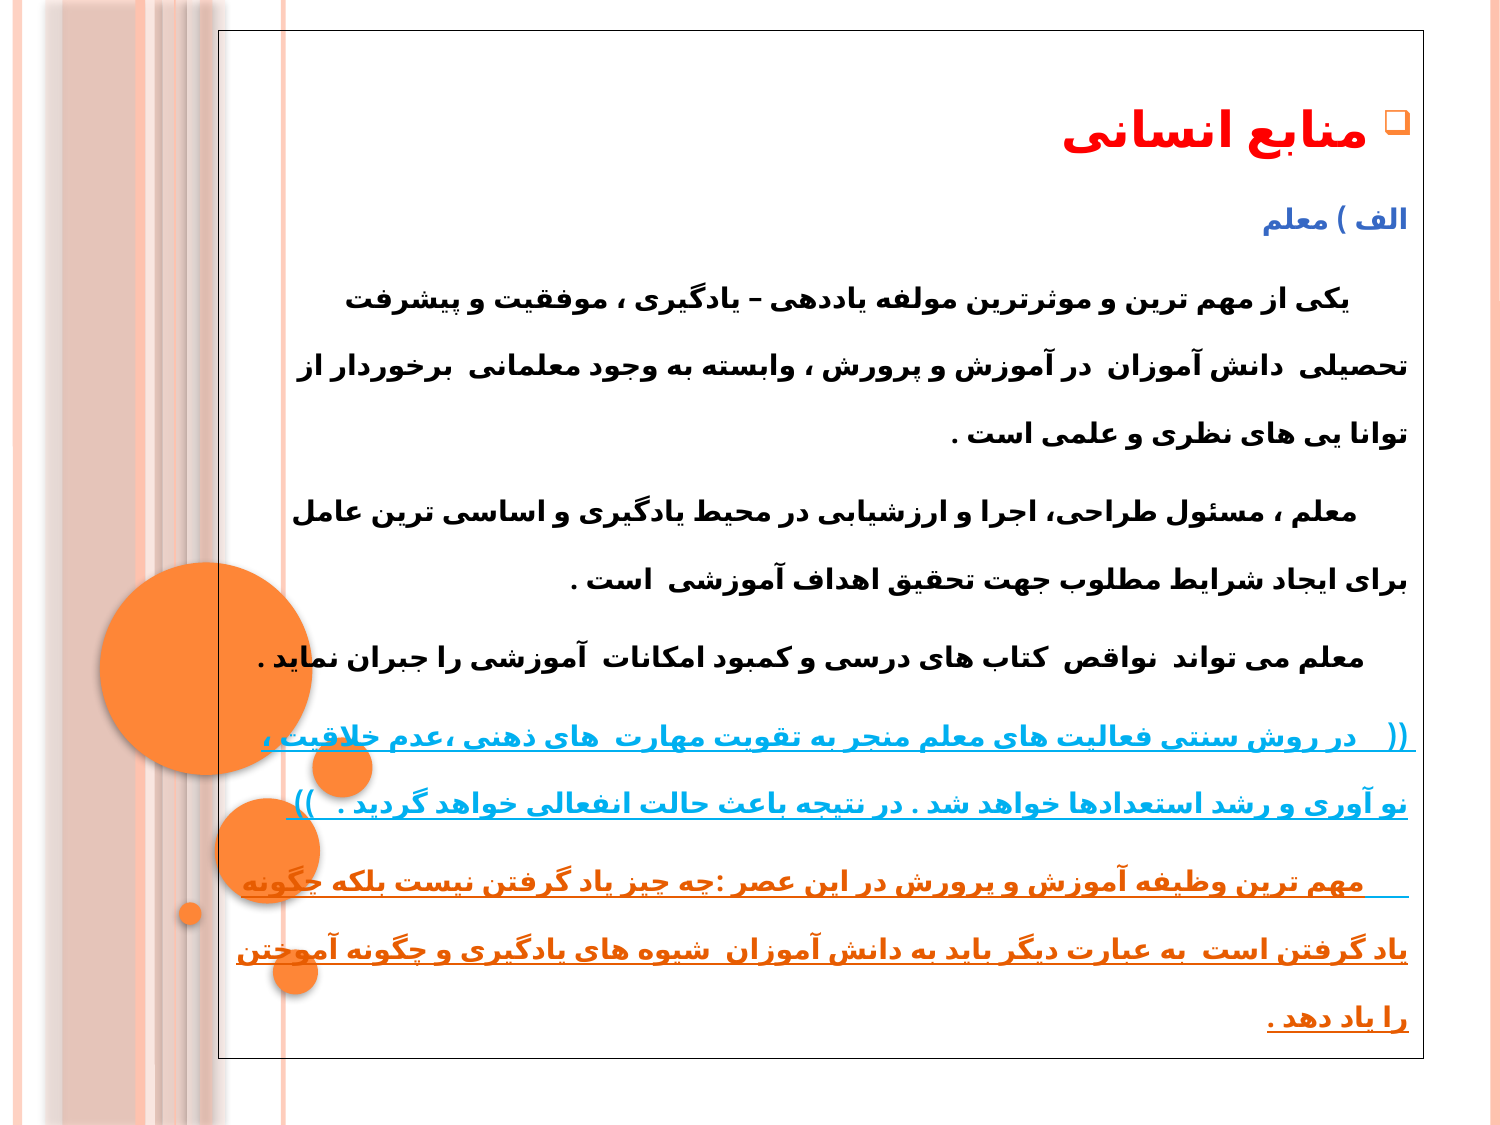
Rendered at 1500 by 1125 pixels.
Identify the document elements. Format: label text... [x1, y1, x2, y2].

subtitle منابع انسانی الف ) معلم یکی از مهم ترین و موثرترین مولفه یاددهی – یادگیری ، موفقیت و پیشرفت تحصیلی دانش آموزان در آموزش و پرورش ، وابسته به وجود معلمانی برخوردار از توانا یی های نظری و علمی است . معلم ، مسئول طراحی، اجرا و ارزشیابی در محیط یادگیری و اساسی ترین عامل برای ایجاد شرایط مطلوب جهت تحقیق اهداف آموزشی است . معلم می تواند نواقص کتاب های درسی و کمبود امکانات آموزشی را جبران نماید . (( در روش سنتی فعالیت های معلم منجر به تقویت مهارت های ذهنی ،عدم خلاقیت ، نو آوری و رشد استعدادها خواهد شد . در نتیجه باعث حالت انفعالی خواهد گردید . )) مهم ترین وظیفه آموزش و پرورش در این عصر :چه چیز یاد گرفتن نیست بلکه چگونه یاد گرفتن است به عبارت دیگر باید به دانش آموزان شیوه های یادگیری و چگونه آموختن را یاد دهد . [218, 30, 1424, 1059]
